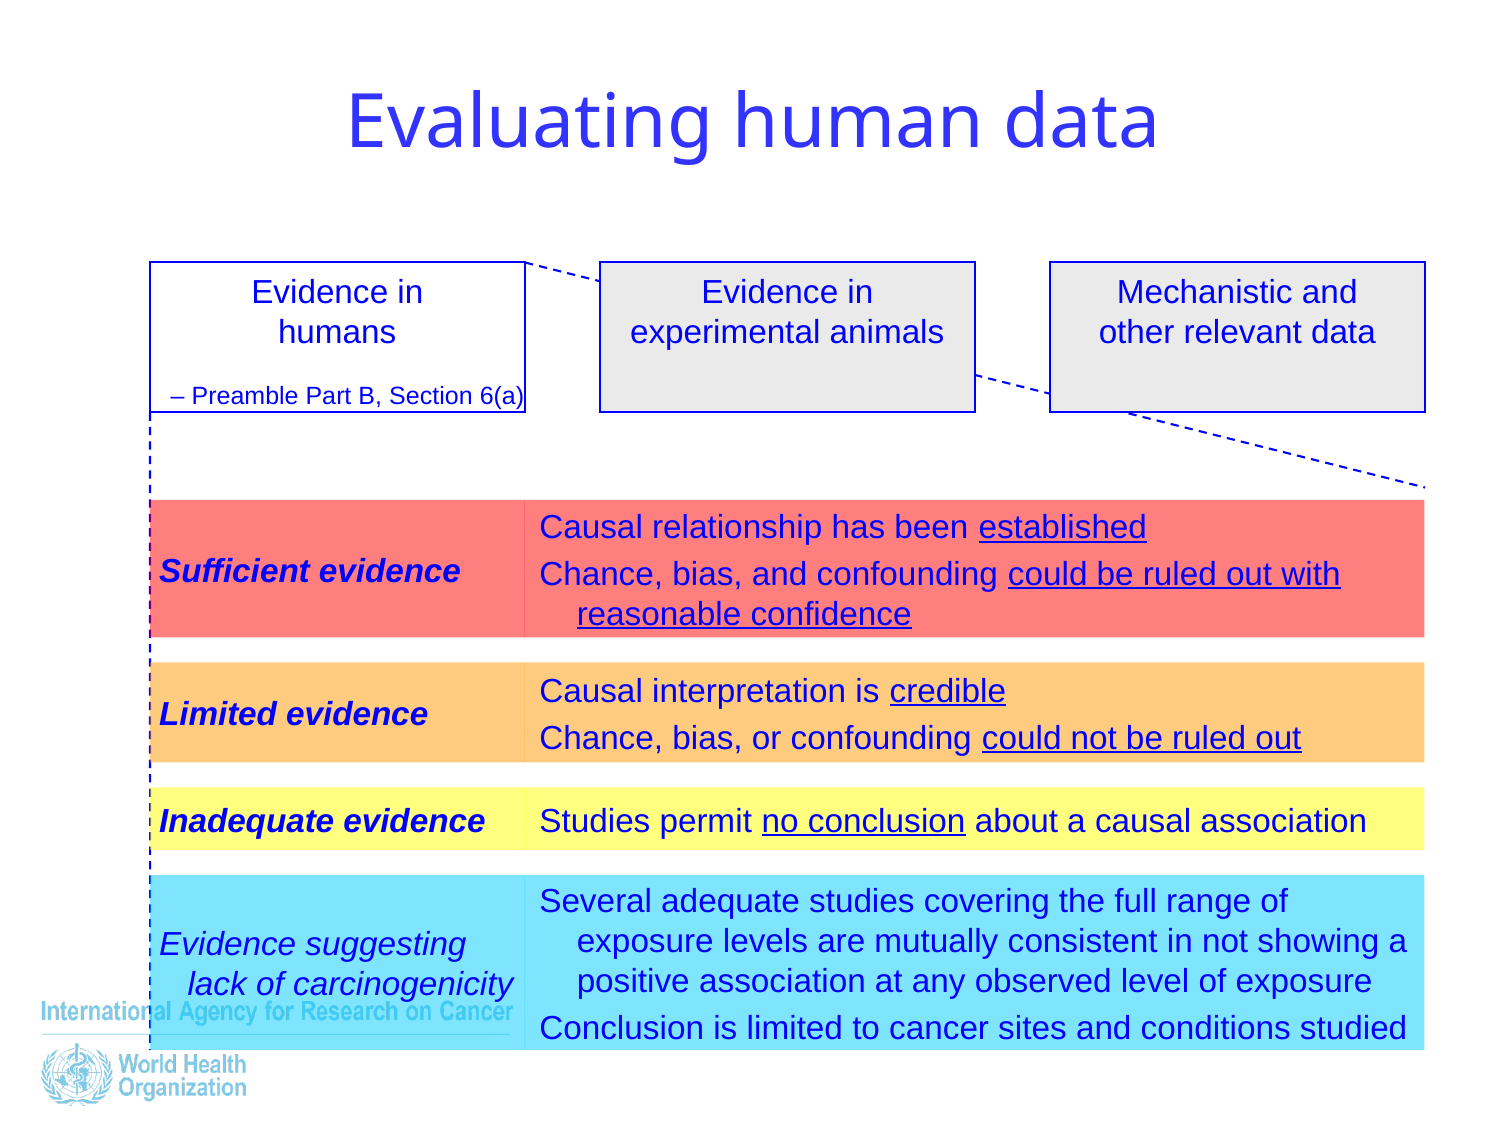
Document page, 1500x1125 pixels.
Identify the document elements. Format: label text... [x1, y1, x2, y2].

text_box  Sufficient evidence [149, 499, 524, 638]
title Evaluating human data [95, 42, 1411, 193]
picture [41, 999, 513, 1106]
text_box Several adequate studies covering the full range of exposure levels are mutually consistent in not showing a positive association at any observed level of exposure Conclusion is limited to cancer sites and conditions studied [524, 875, 1425, 1050]
text_box Evidence in experimental animals [599, 262, 975, 413]
text_box Mechanistic and other relevant data [1049, 262, 1425, 413]
text_box Causal relationship has been established Chance, bias, and confounding could be ruled out with reasonable confidence [524, 499, 1425, 638]
text_box Evidence in humans – Preamble Part B, Section 6(a) [149, 262, 525, 413]
text_box  Evidence suggesting lack of carcinogenicity [149, 875, 524, 1050]
text_box  Limited evidence [149, 662, 524, 763]
text_box Studies permit no conclusion about a causal association [524, 787, 1425, 850]
text_box  Inadequate evidence [149, 787, 524, 850]
text_box Causal interpretation is credible Chance, bias, or confounding could not be ruled out [524, 662, 1425, 763]
